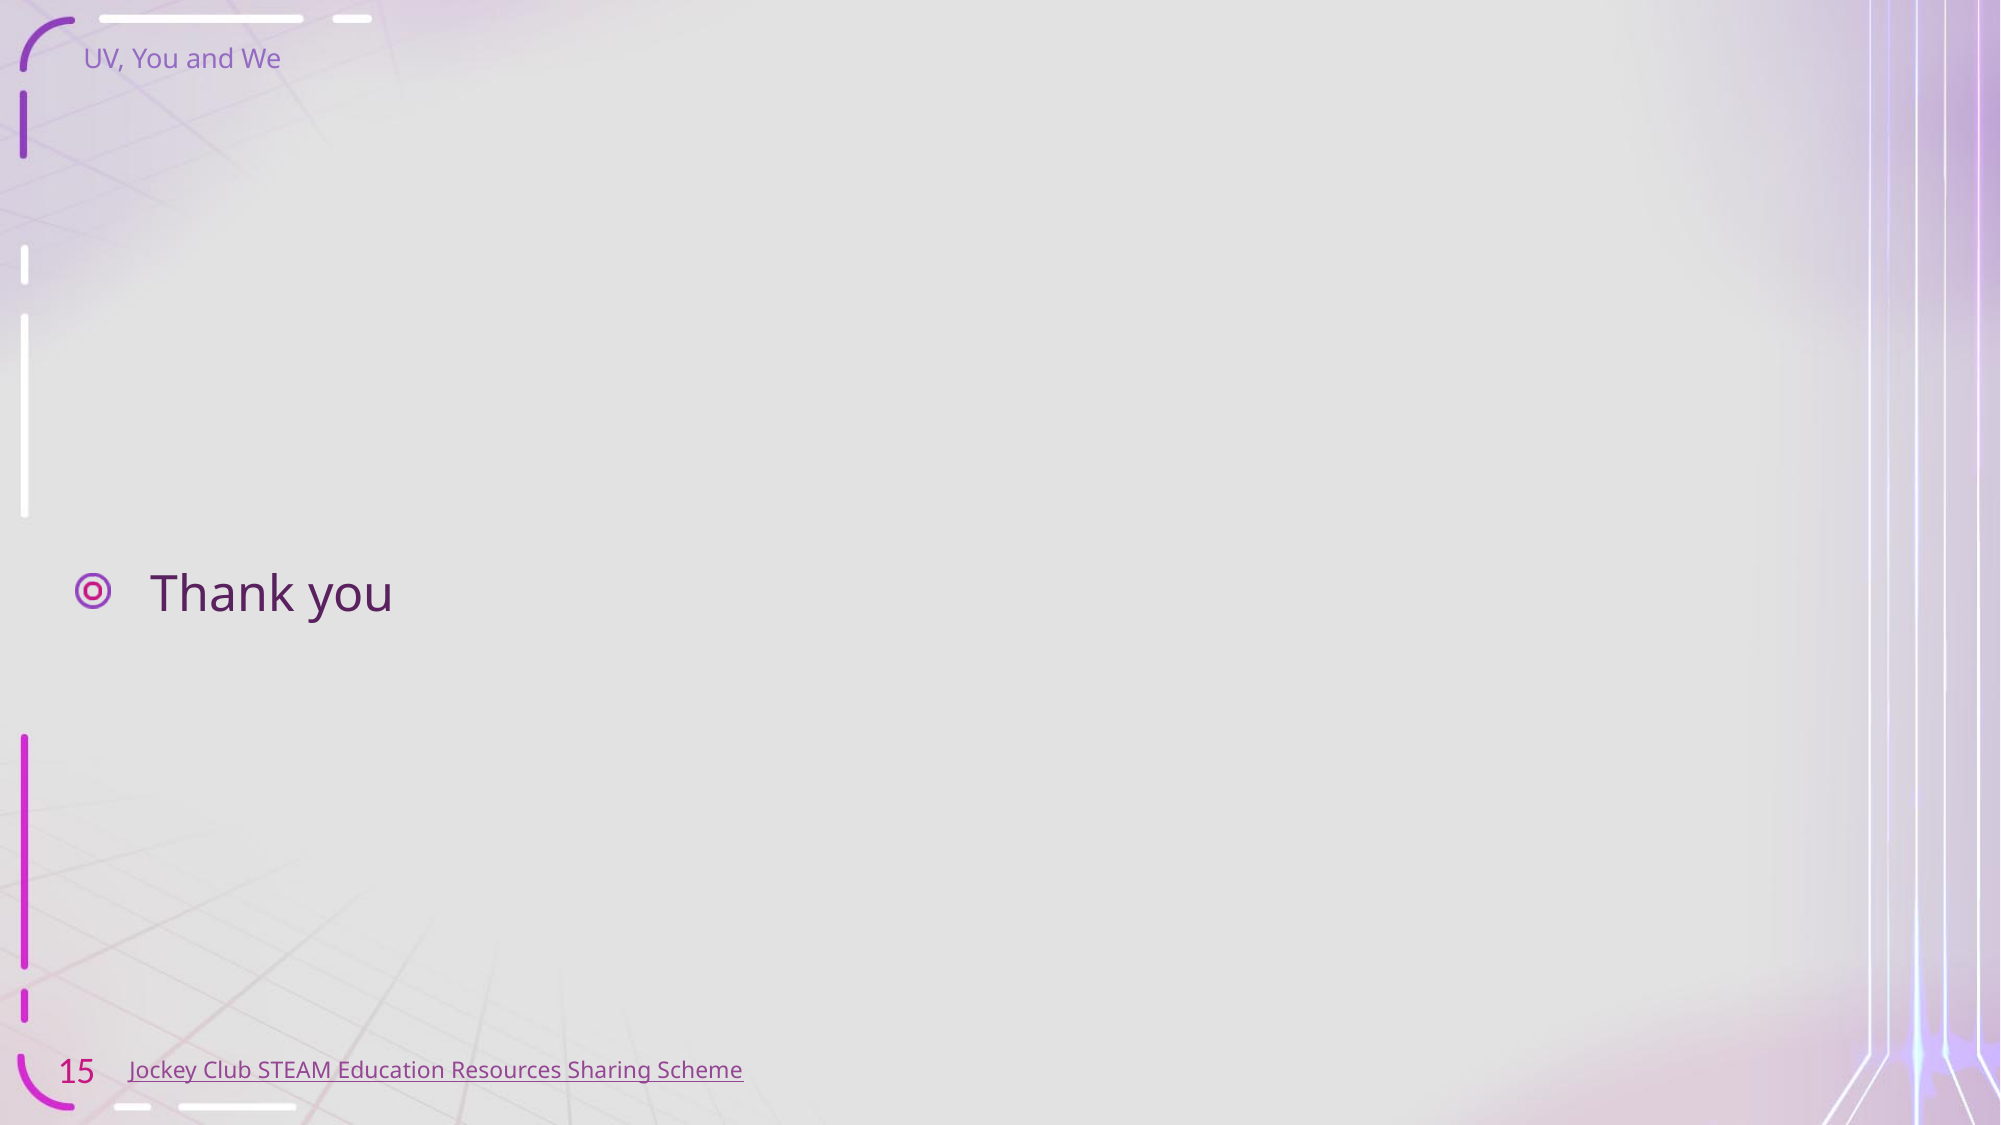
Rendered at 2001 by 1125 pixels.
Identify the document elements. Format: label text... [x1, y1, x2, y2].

list Thank you [61, 284, 1862, 1043]
picture [0, 0, 2001, 1125]
